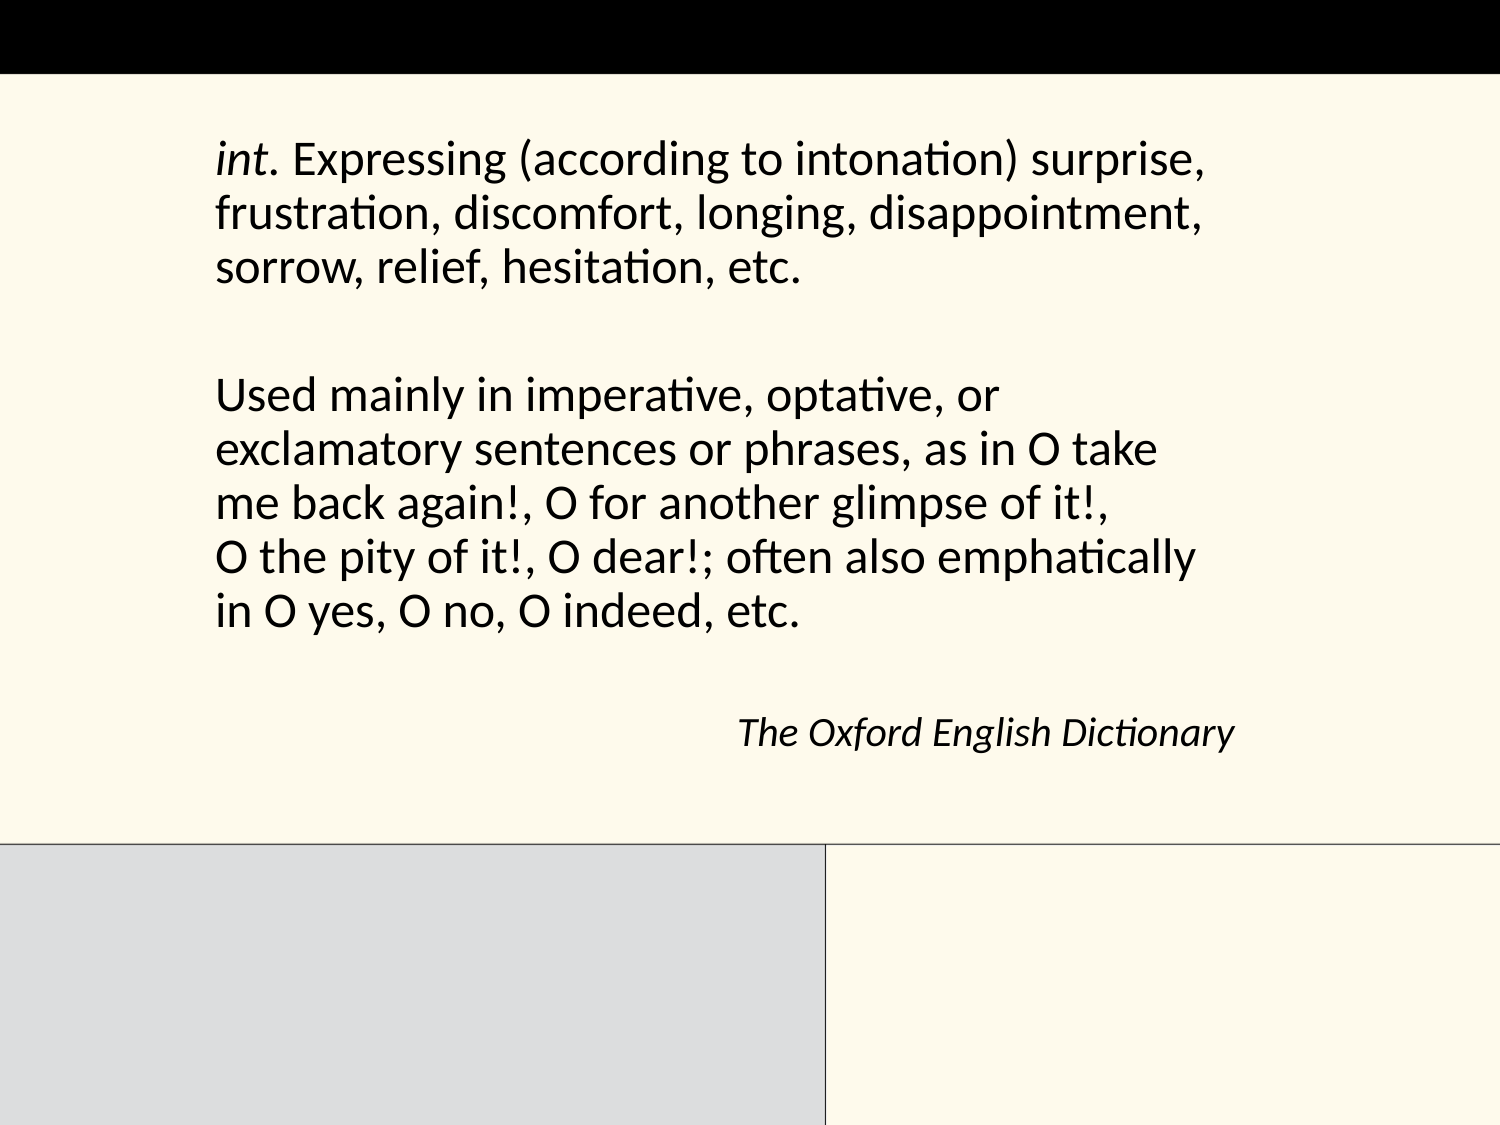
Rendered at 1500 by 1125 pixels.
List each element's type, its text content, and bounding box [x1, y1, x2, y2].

list int. Expressing (according to intonation) surprise, frustration, discomfort, longing, disappointment, sorrow, relief, hesitation, etc. Used mainly in imperative, optative, or exclamatory sentences or phrases, as in O take me back again!, O for another glimpse of it!, O the pity of it!, O dear!; often also emphatically in O yes, O no, O indeed, etc. The Oxford English Dictionary [200, 125, 1250, 788]
picture [0, 0, 1500, 1125]
